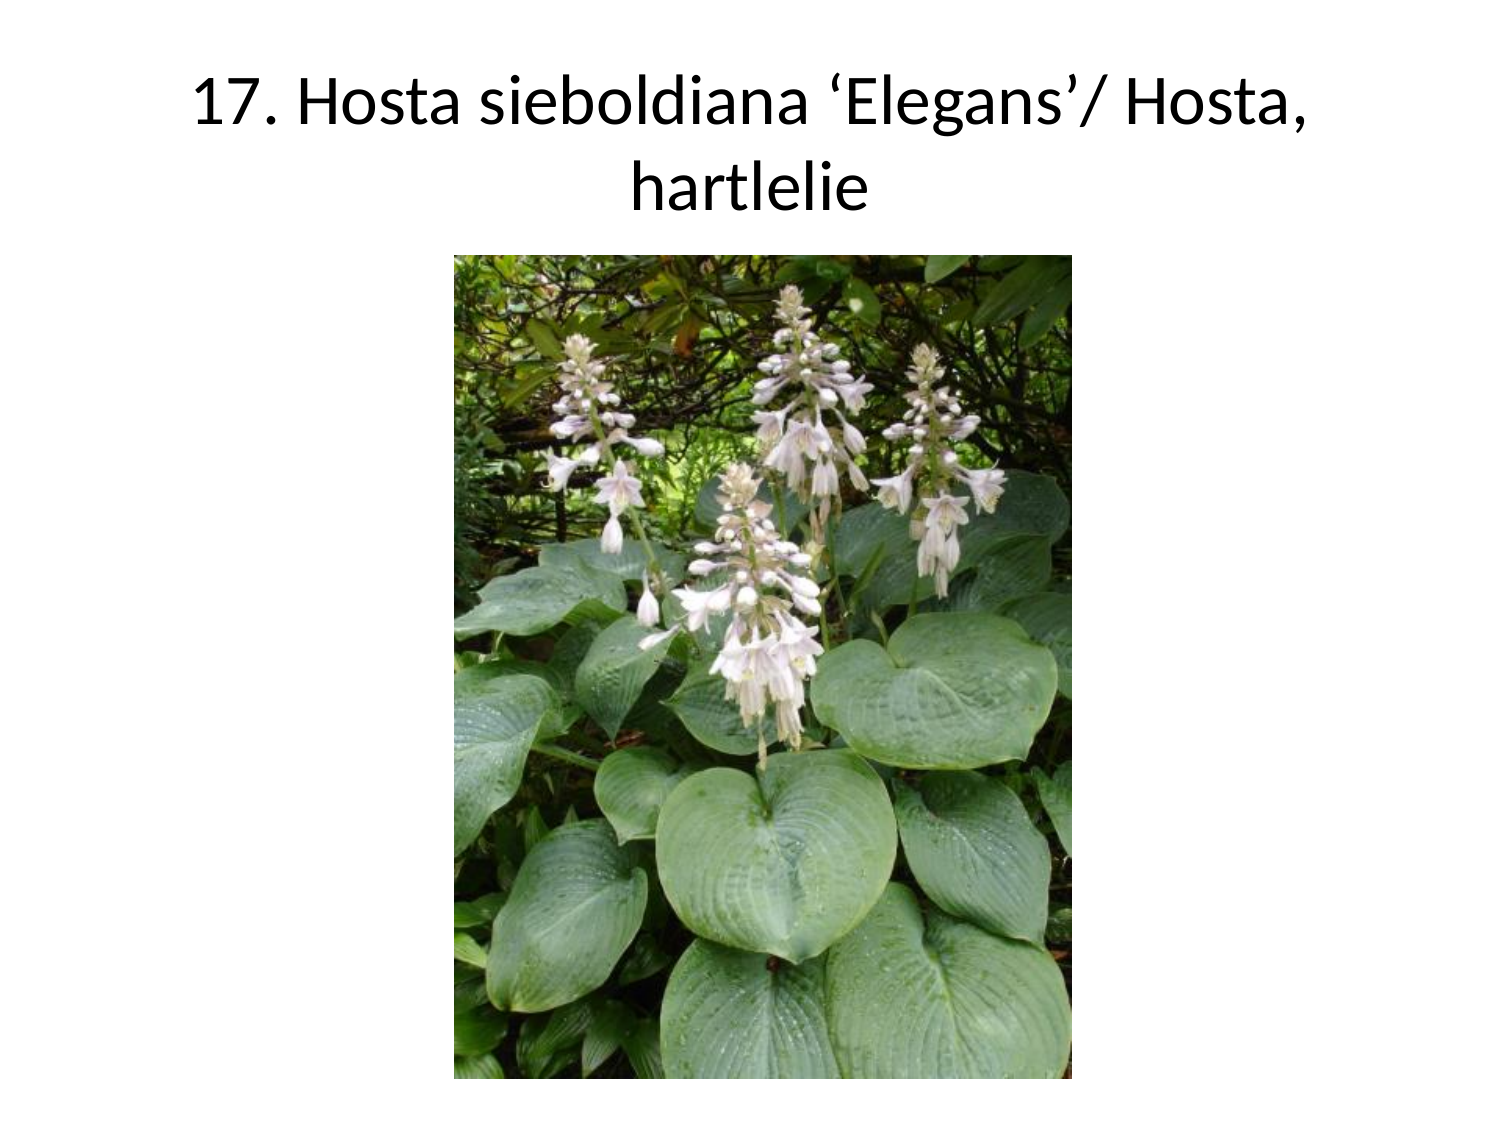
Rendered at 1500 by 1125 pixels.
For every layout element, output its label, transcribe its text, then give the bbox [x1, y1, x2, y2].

title 17. Hosta sieboldiana ‘Elegans’/ Hosta, hartlelie [75, 45, 1425, 233]
picture [454, 255, 1072, 1079]
